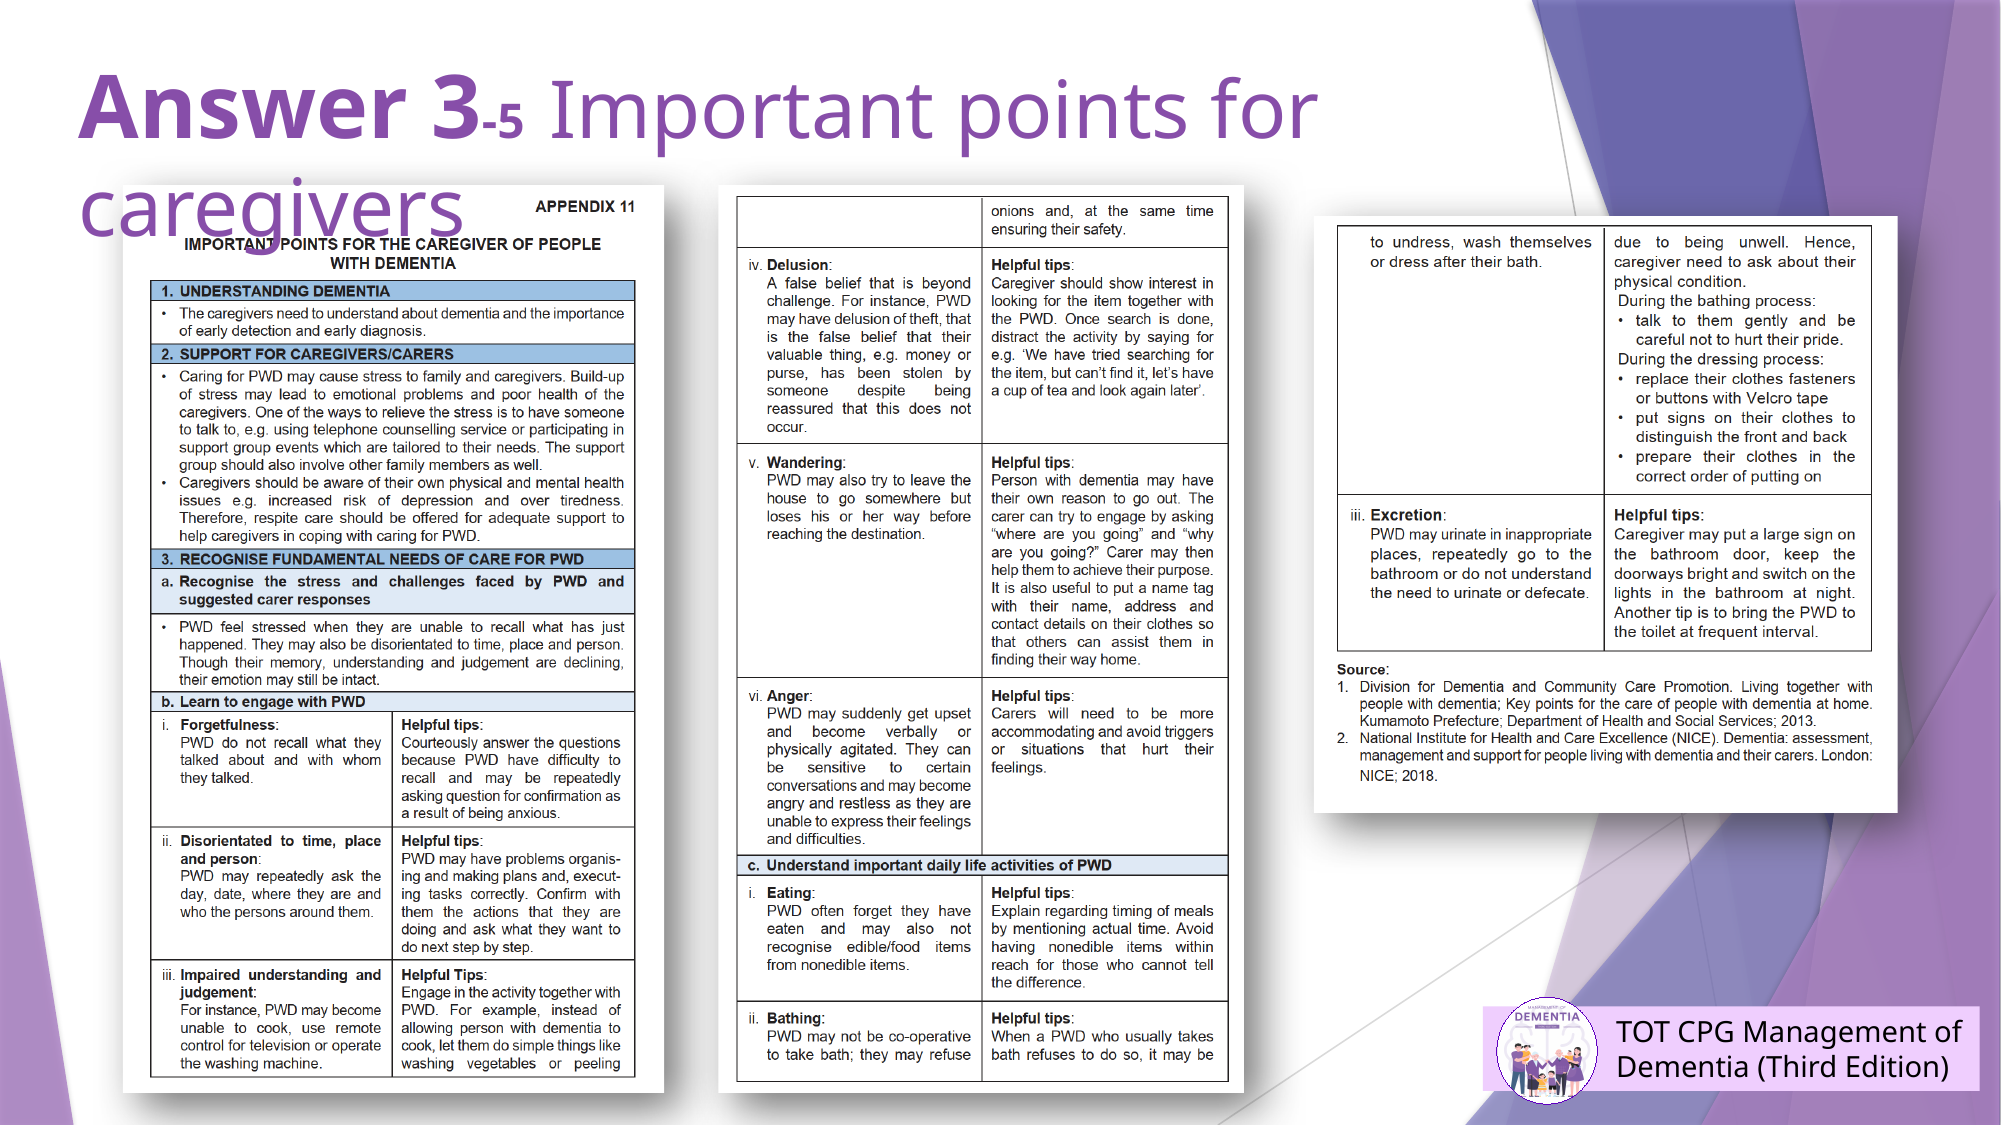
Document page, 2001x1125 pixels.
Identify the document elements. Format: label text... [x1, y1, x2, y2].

title Answer 3-5 Important points for caregivers [64, 43, 1598, 260]
picture [717, 185, 1245, 1093]
picture [1313, 216, 1899, 813]
picture [122, 185, 665, 1093]
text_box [1482, 996, 1981, 1105]
